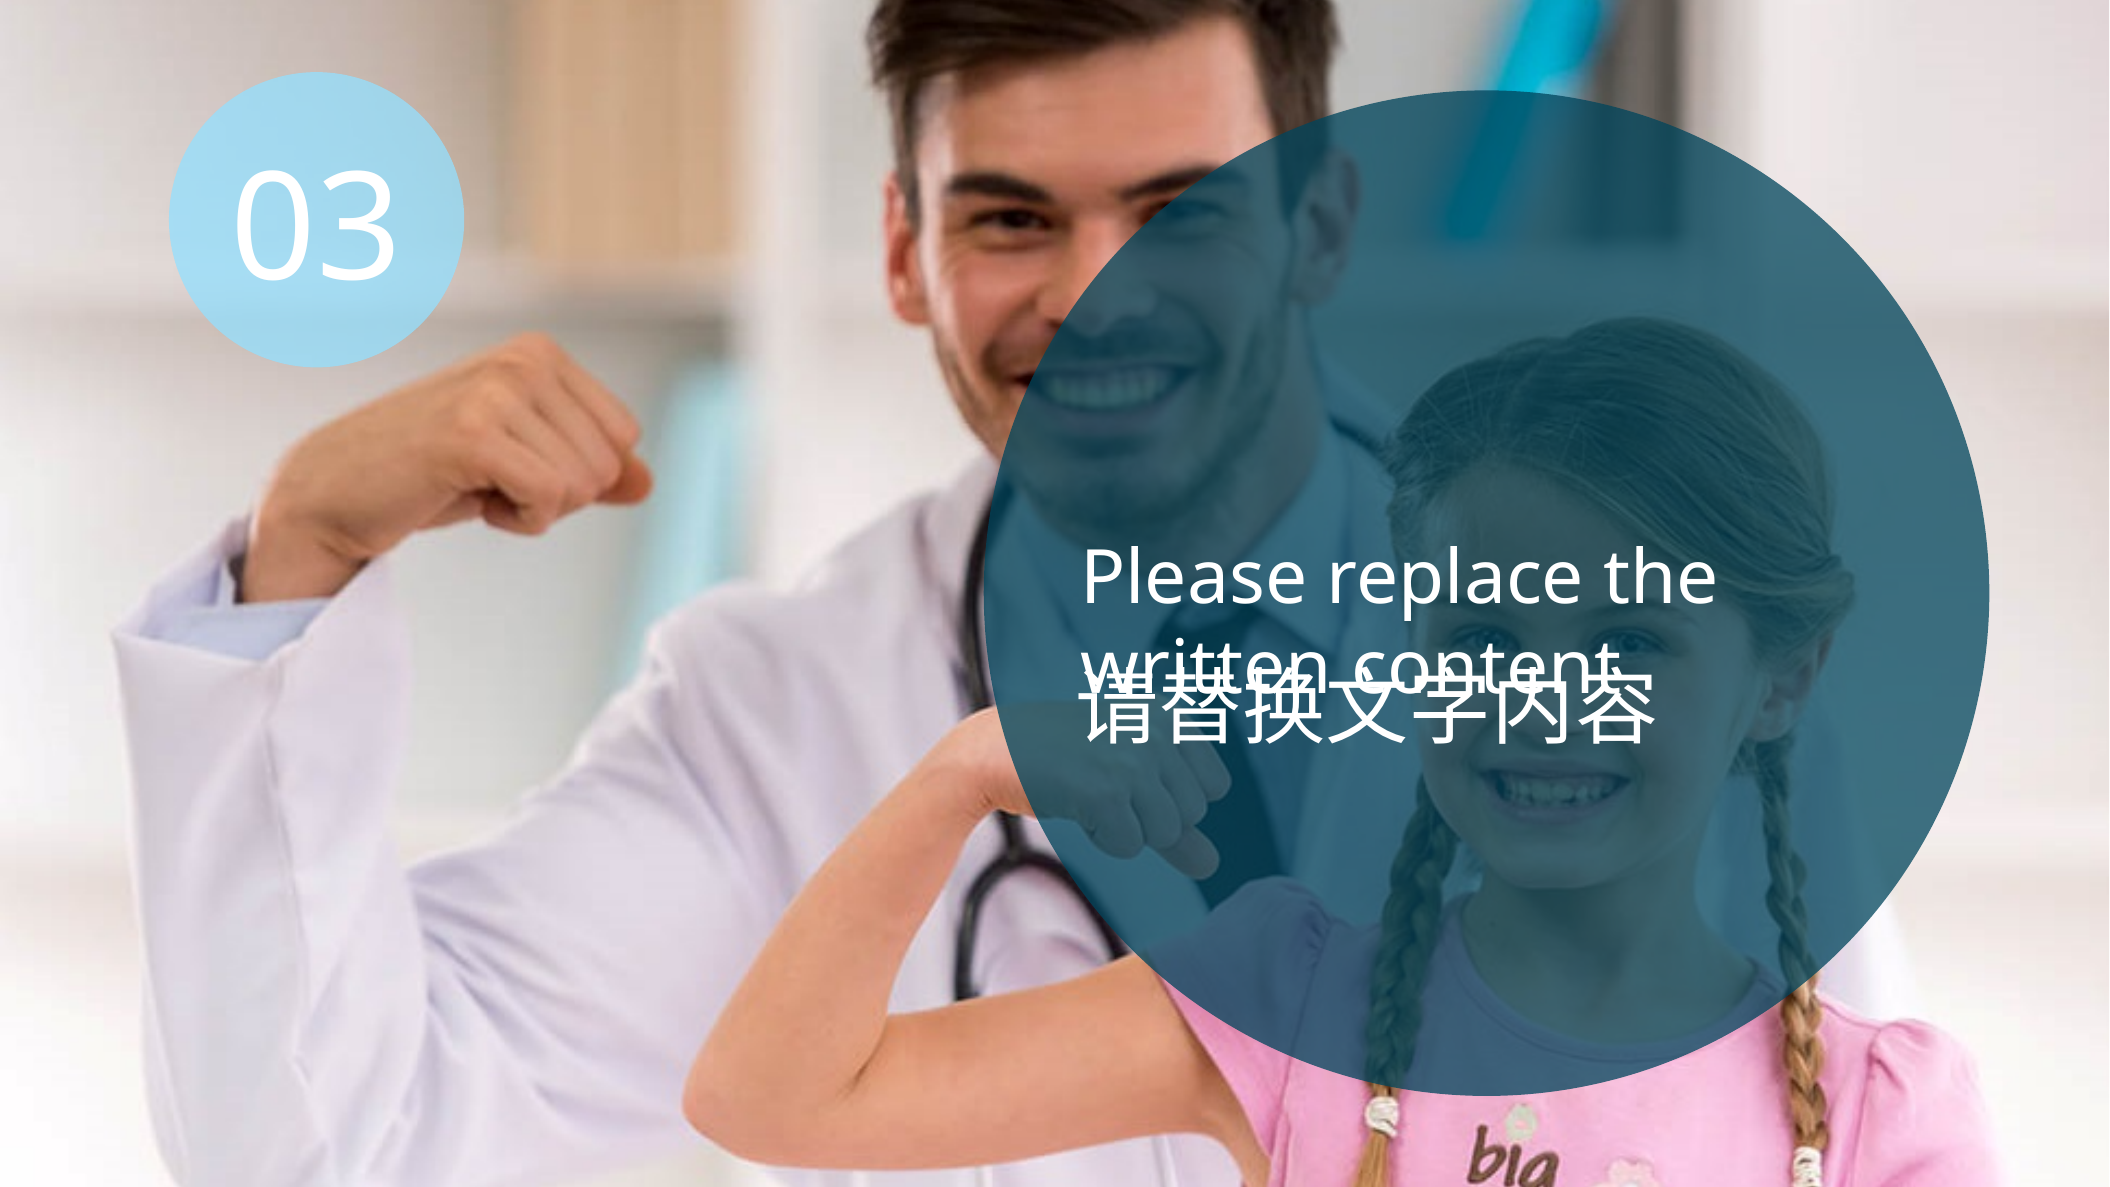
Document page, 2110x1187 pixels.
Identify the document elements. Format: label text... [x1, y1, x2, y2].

text_box 03 [167, 71, 466, 369]
text_box [982, 89, 1991, 1097]
text_box Please replace the written content [1065, 521, 1973, 716]
text_box [0, 0, 2110, 1187]
text_box 请替换文字内容 [1033, 627, 1673, 762]
